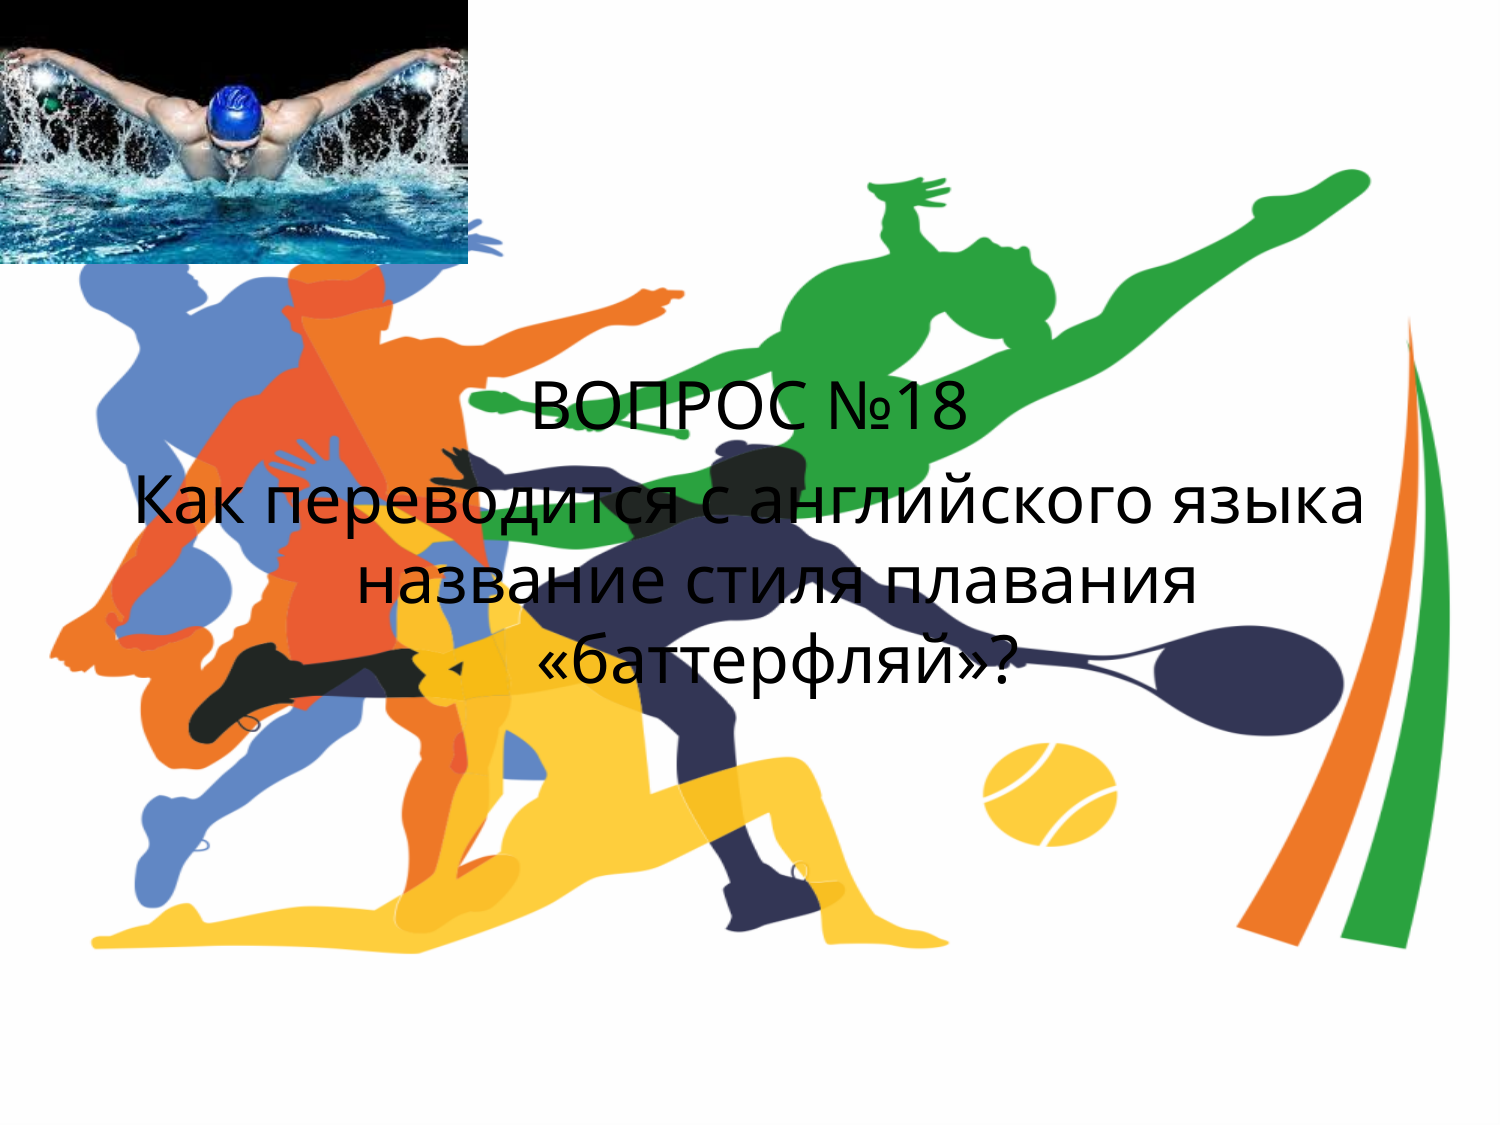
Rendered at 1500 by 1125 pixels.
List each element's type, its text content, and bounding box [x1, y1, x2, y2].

picture [0, 0, 1500, 1125]
list ВОПРОС №18 Как переводится с английского языка название стиля плавания «баттерфляй»? [75, 262, 1425, 1005]
